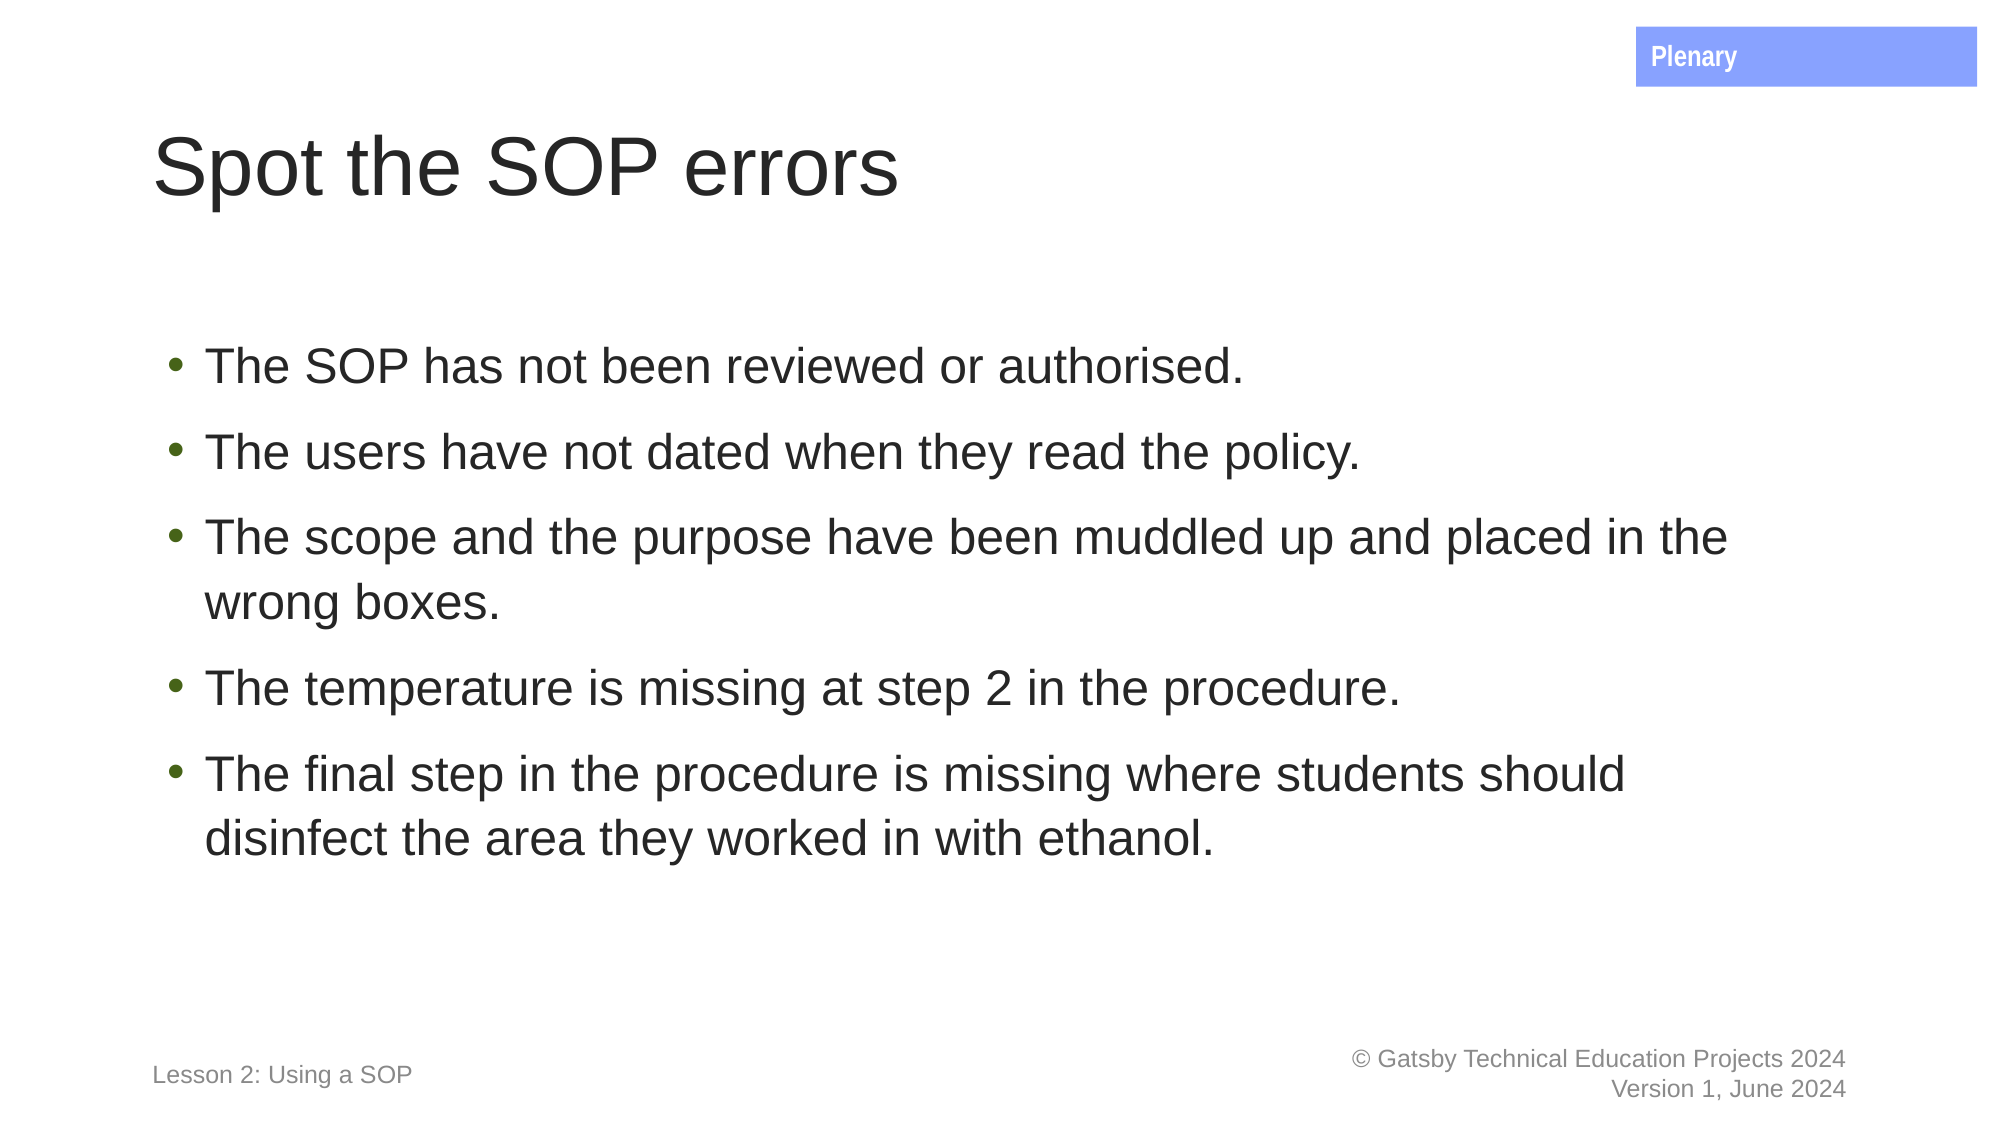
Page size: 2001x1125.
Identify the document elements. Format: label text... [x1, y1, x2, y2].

list Plenary [1636, 26, 1978, 87]
title Spot the SOP errors [137, 59, 1863, 278]
list The SOP has not been reviewed or authorised. The users have not dated when they read the policy. The scope and the purpose have been muddled up and placed in the wrong boxes. The temperature is missing at step 2 in the procedure. The final step in the procedure is missing where students should disinfect the area they worked in with ethanol. [137, 299, 1788, 1014]
list Lesson 2: Using a SOP [137, 1042, 829, 1103]
